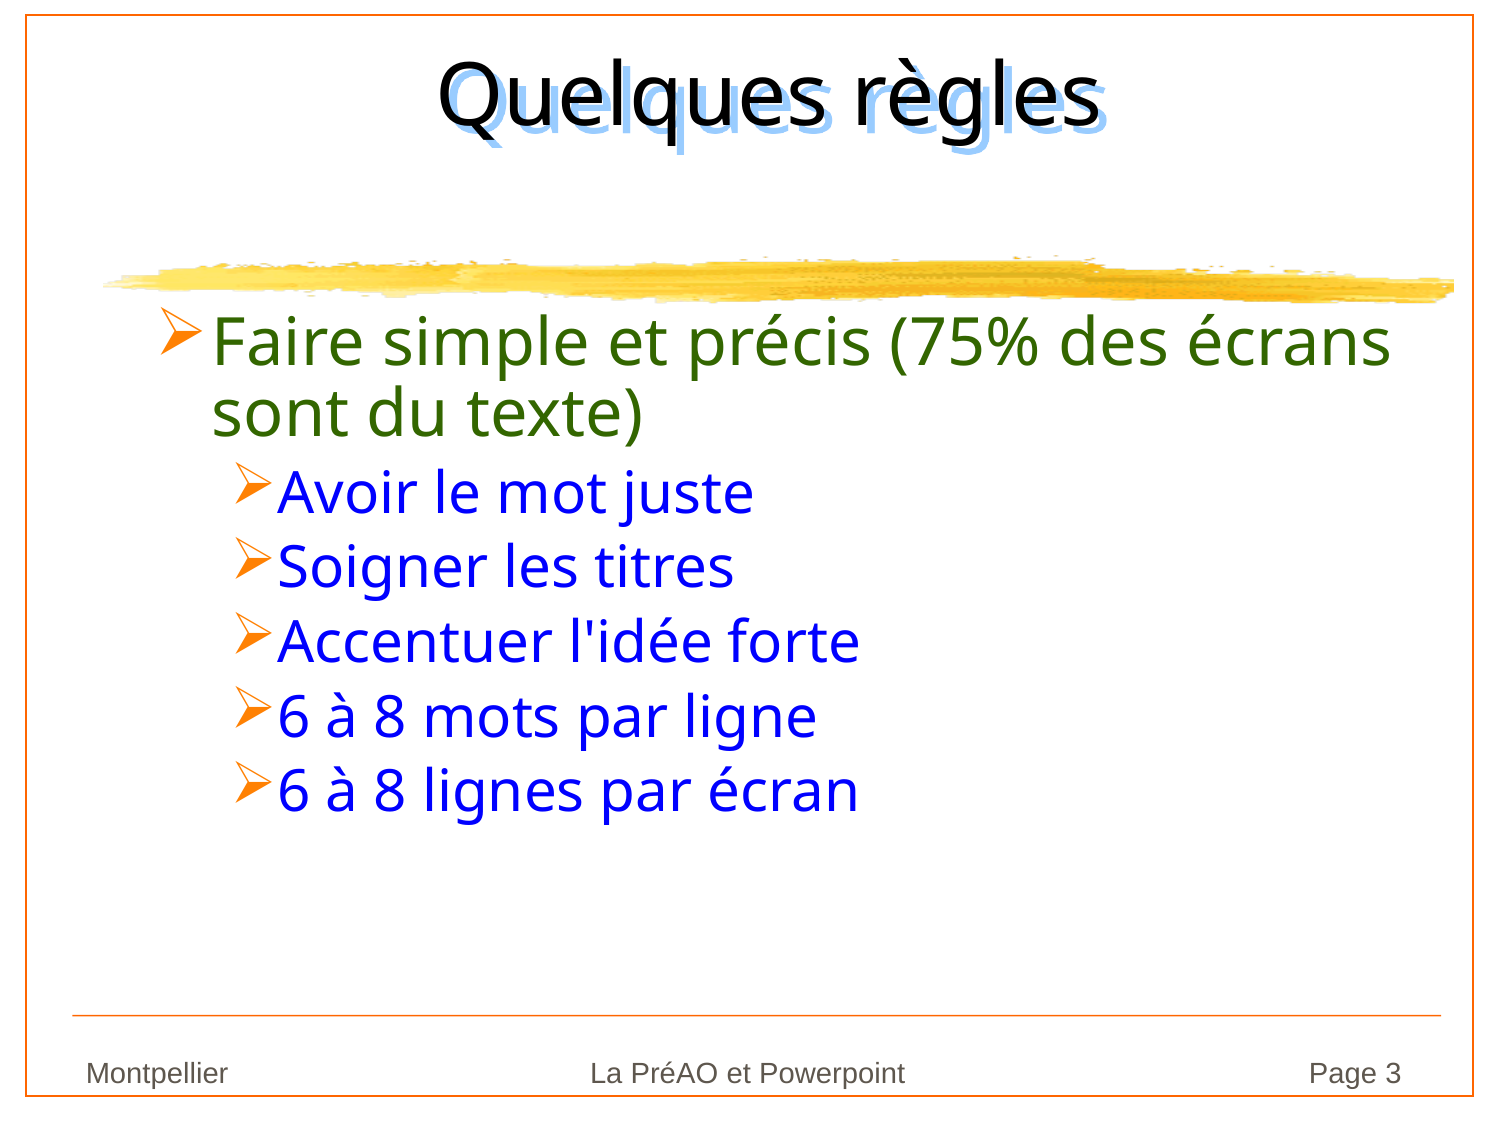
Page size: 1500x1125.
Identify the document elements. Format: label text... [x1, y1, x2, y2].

slide_number Page 3 [1103, 1021, 1417, 1098]
picture [103, 250, 1454, 314]
list Faire simple et précis (75% des écrans sont du texte) Avoir le mot juste Soigner les titres Accentuer l'idée forte 6 à 8 mots par ligne 6 à 8 lignes par écran [140, 299, 1457, 985]
slide_number Montpellier [70, 1021, 384, 1098]
footer La PréAO et Powerpoint [437, 1021, 1051, 1098]
title Quelques règles [112, 37, 1426, 179]
